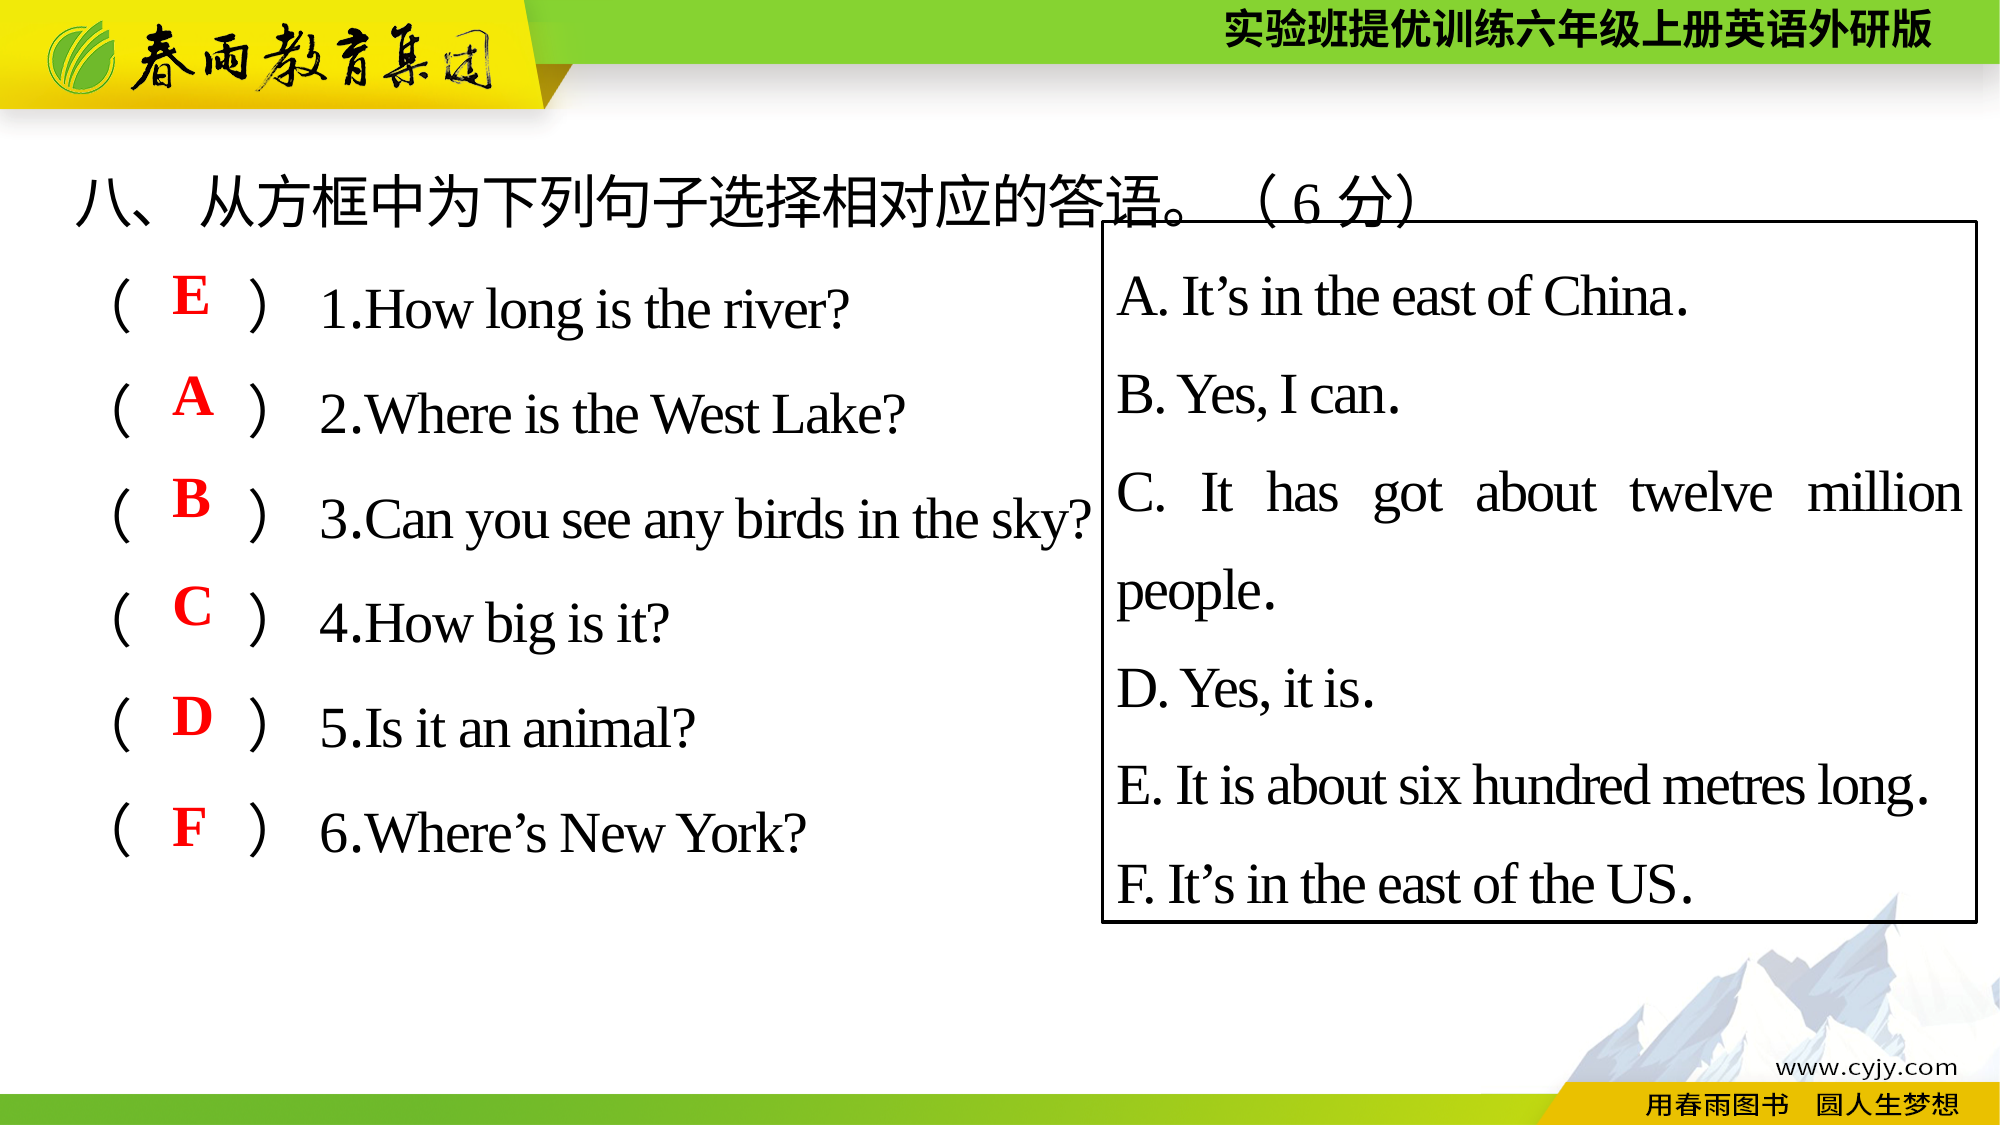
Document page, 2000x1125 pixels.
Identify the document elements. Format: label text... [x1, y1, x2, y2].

text_box A. It’s in the east of China. B. Yes, I can. C. It has got about twelve million people. D. Yes, it is. E. It is about six hundred metres long. F. It’s in the east of the US. [1102, 221, 1977, 923]
text_box E [157, 249, 227, 334]
picture [0, 0, 2000, 1125]
text_box A [157, 349, 230, 435]
text_box D [157, 669, 230, 755]
list 八、 从方框中为下列句子选择相对应的答语。（6分） （ ）1.How long is the river? （ ）2.Where is the West Lake? （ ）3.Can you see any birds in the sky? （ ）4.How big is it? （ ）5.Is it an animal? （ ）6.Where’s New York? [59, 122, 1944, 867]
text_box F [157, 780, 223, 866]
text_box B [157, 451, 227, 537]
text_box C [157, 559, 230, 645]
